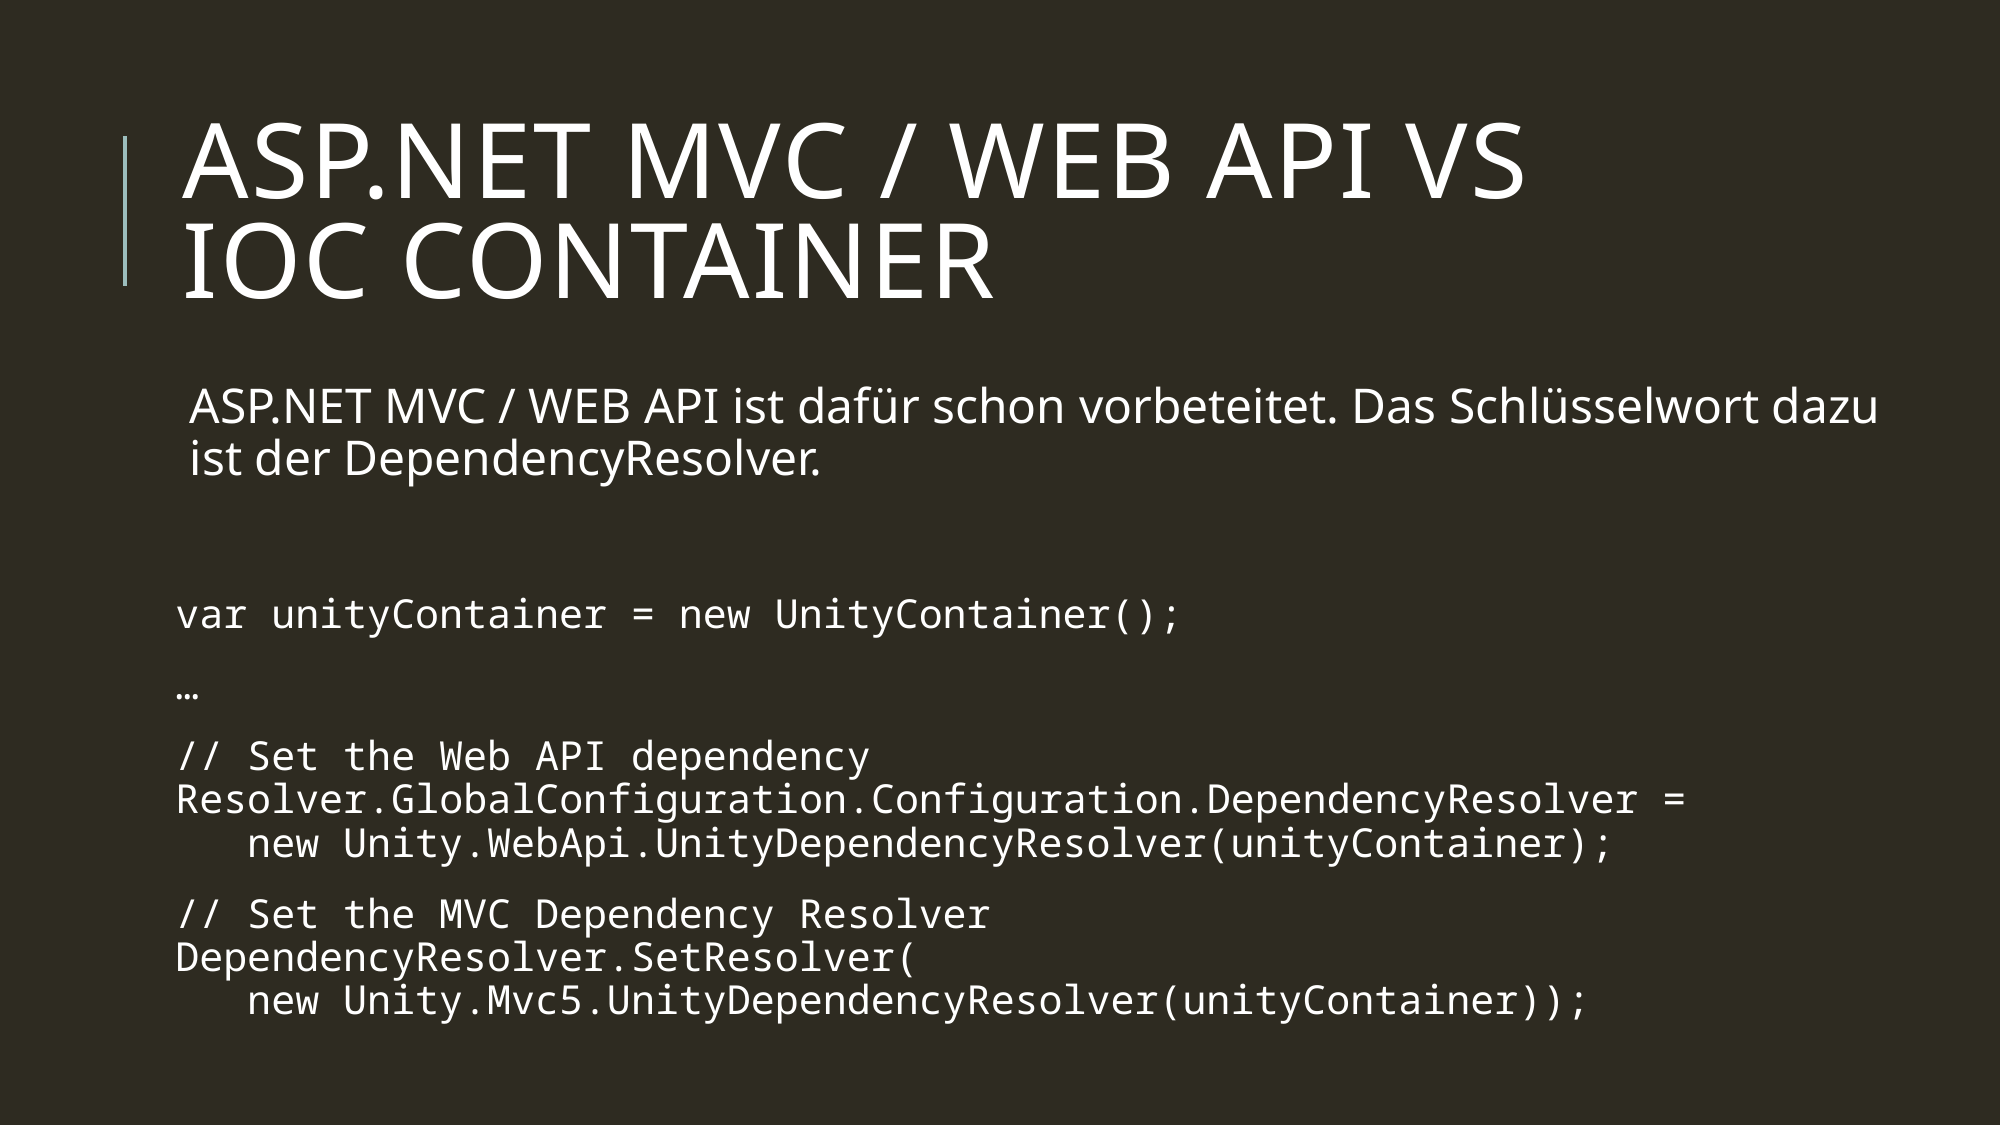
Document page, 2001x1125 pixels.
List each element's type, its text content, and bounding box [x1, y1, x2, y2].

list ASP.NET MVC / WEB API ist dafür schon vorbeteitet. Das Schlüsselwort dazu ist der DependencyResolver. var unityContainer = new UnityContainer(); … // Set the Web API dependency Resolver.GlobalConfiguration.Configuration.DependencyResolver = new Unity.WebApi.UnityDependencyResolver(unityContainer); // Set the MVC Dependency Resolver DependencyResolver.SetResolver( new Unity.Mvc5.UnityDependencyResolver(unityContainer)); [168, 375, 1944, 1035]
title ASP.NET MVC / WEB API vs IOC Container [168, 96, 1763, 342]
